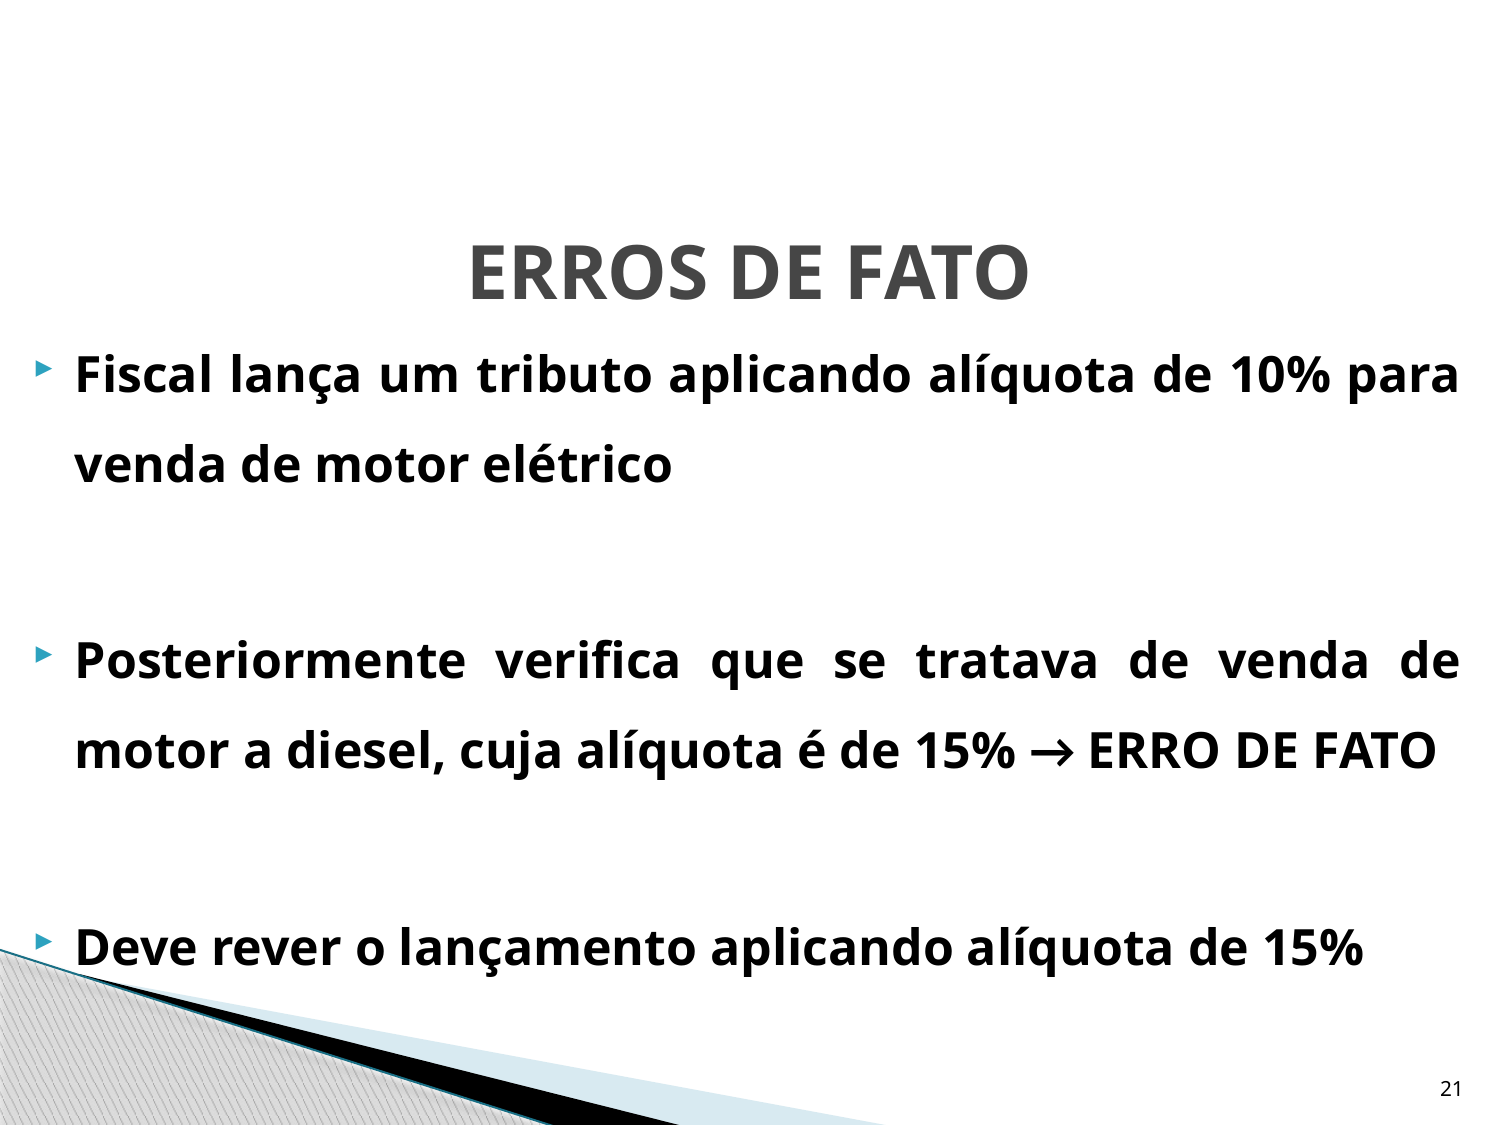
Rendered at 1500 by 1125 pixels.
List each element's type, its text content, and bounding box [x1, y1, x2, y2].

title ERROS DE FATO [0, 234, 1500, 305]
list Fiscal lança um tributo aplicando alíquota de 10% para venda de motor elétrico Posteriormente verifica que se tratava de venda de motor a diesel, cuja alíquota é de 15% → ERRO DE FATO Deve rever o lançamento aplicando alíquota de 15% [0, 304, 1477, 1125]
